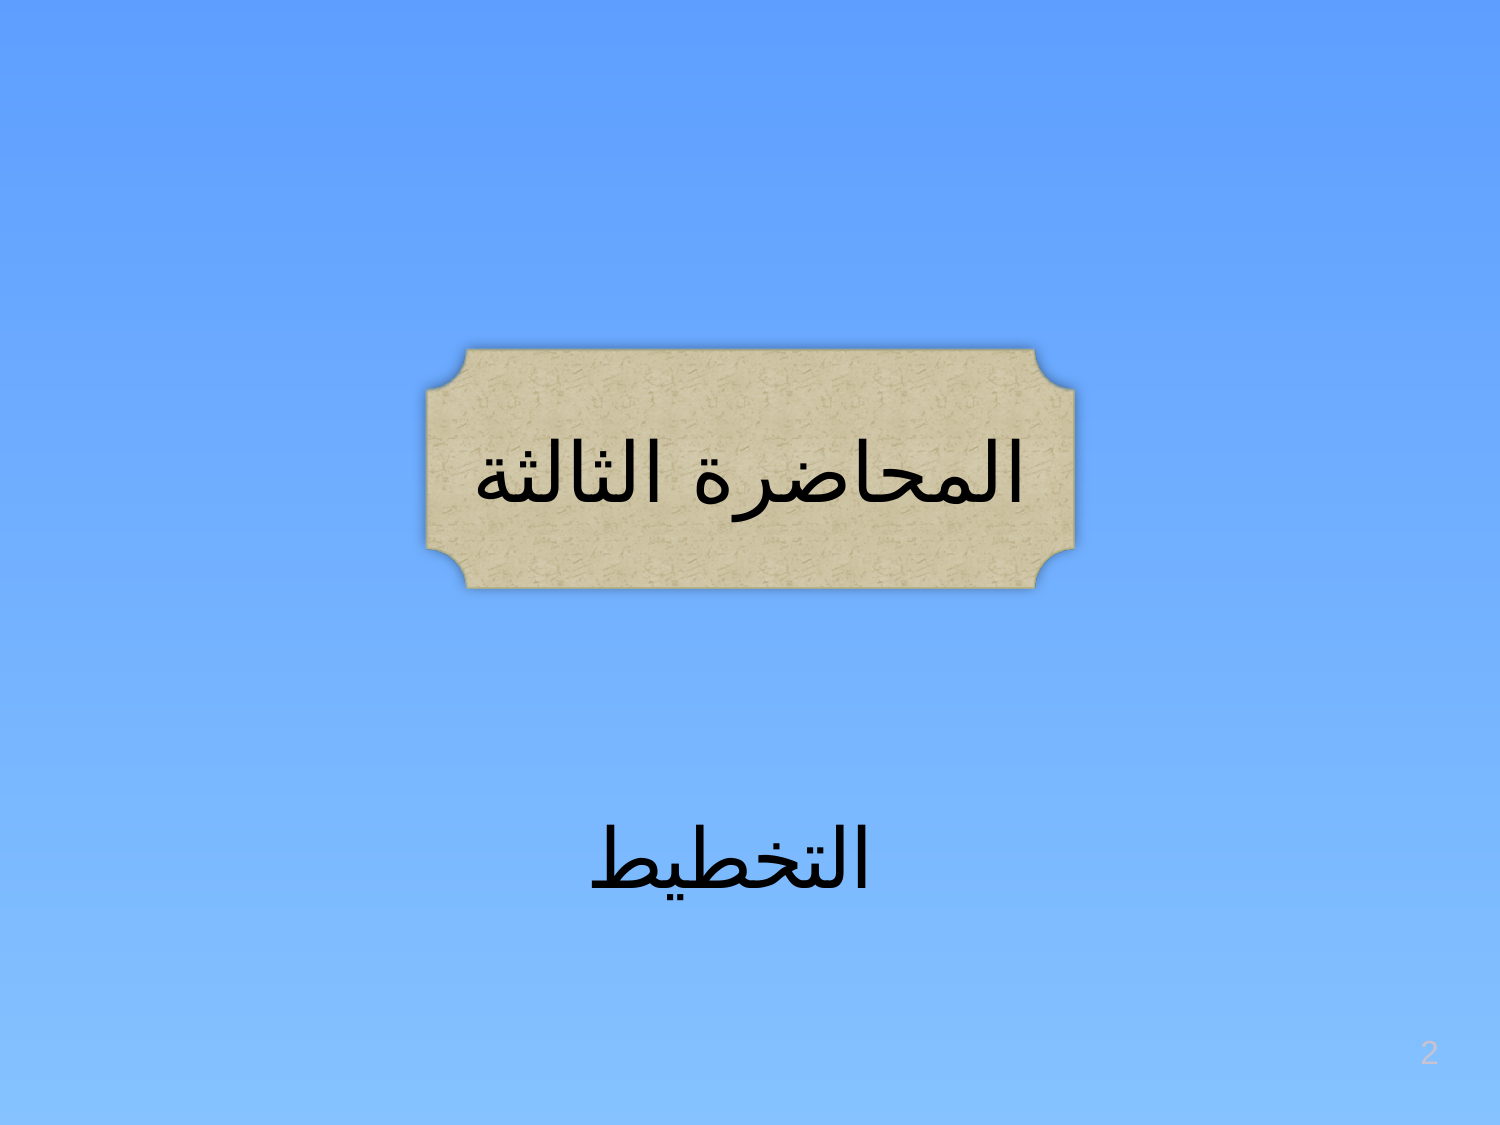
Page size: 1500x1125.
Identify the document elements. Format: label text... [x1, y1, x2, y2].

title التخطيط [92, 624, 1368, 913]
text_box المحاضرة الثالثة [428, 351, 1073, 587]
slide_number 2 [1379, 1014, 1480, 1089]
